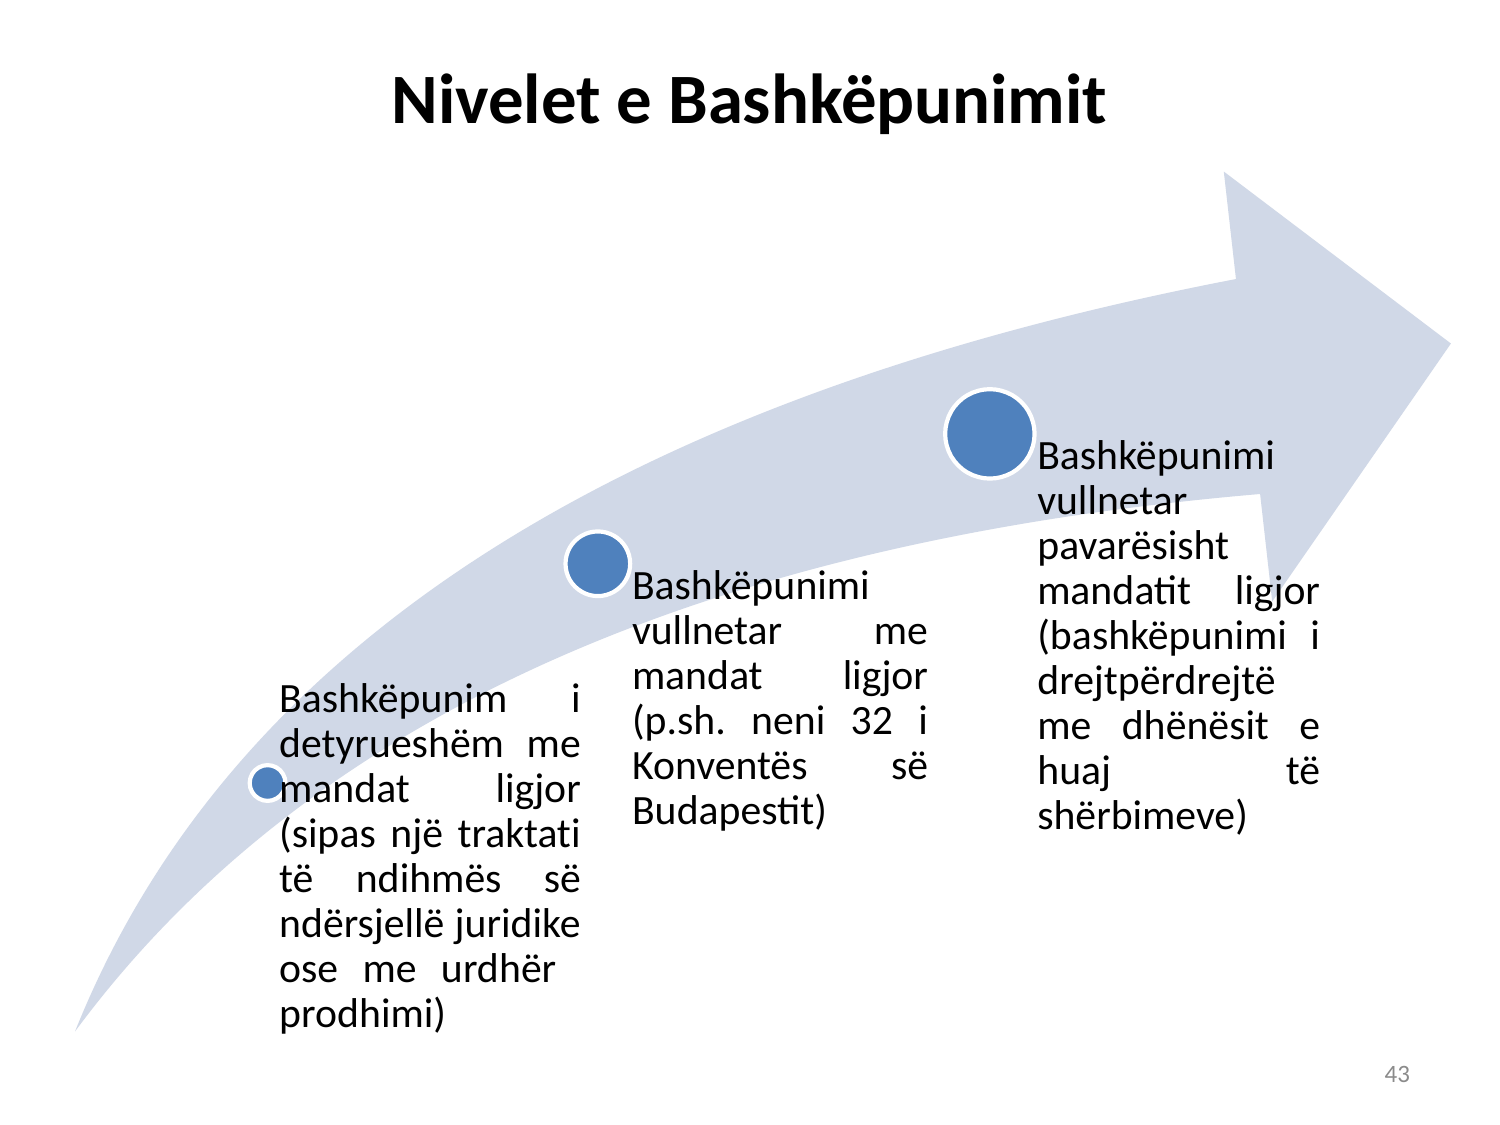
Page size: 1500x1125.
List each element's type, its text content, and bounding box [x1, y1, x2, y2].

slide_number 43 [1074, 1077, 1425, 1103]
title Nivelet e Bashkëpunimit [75, 45, 1425, 204]
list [74, 206, 1452, 1070]
